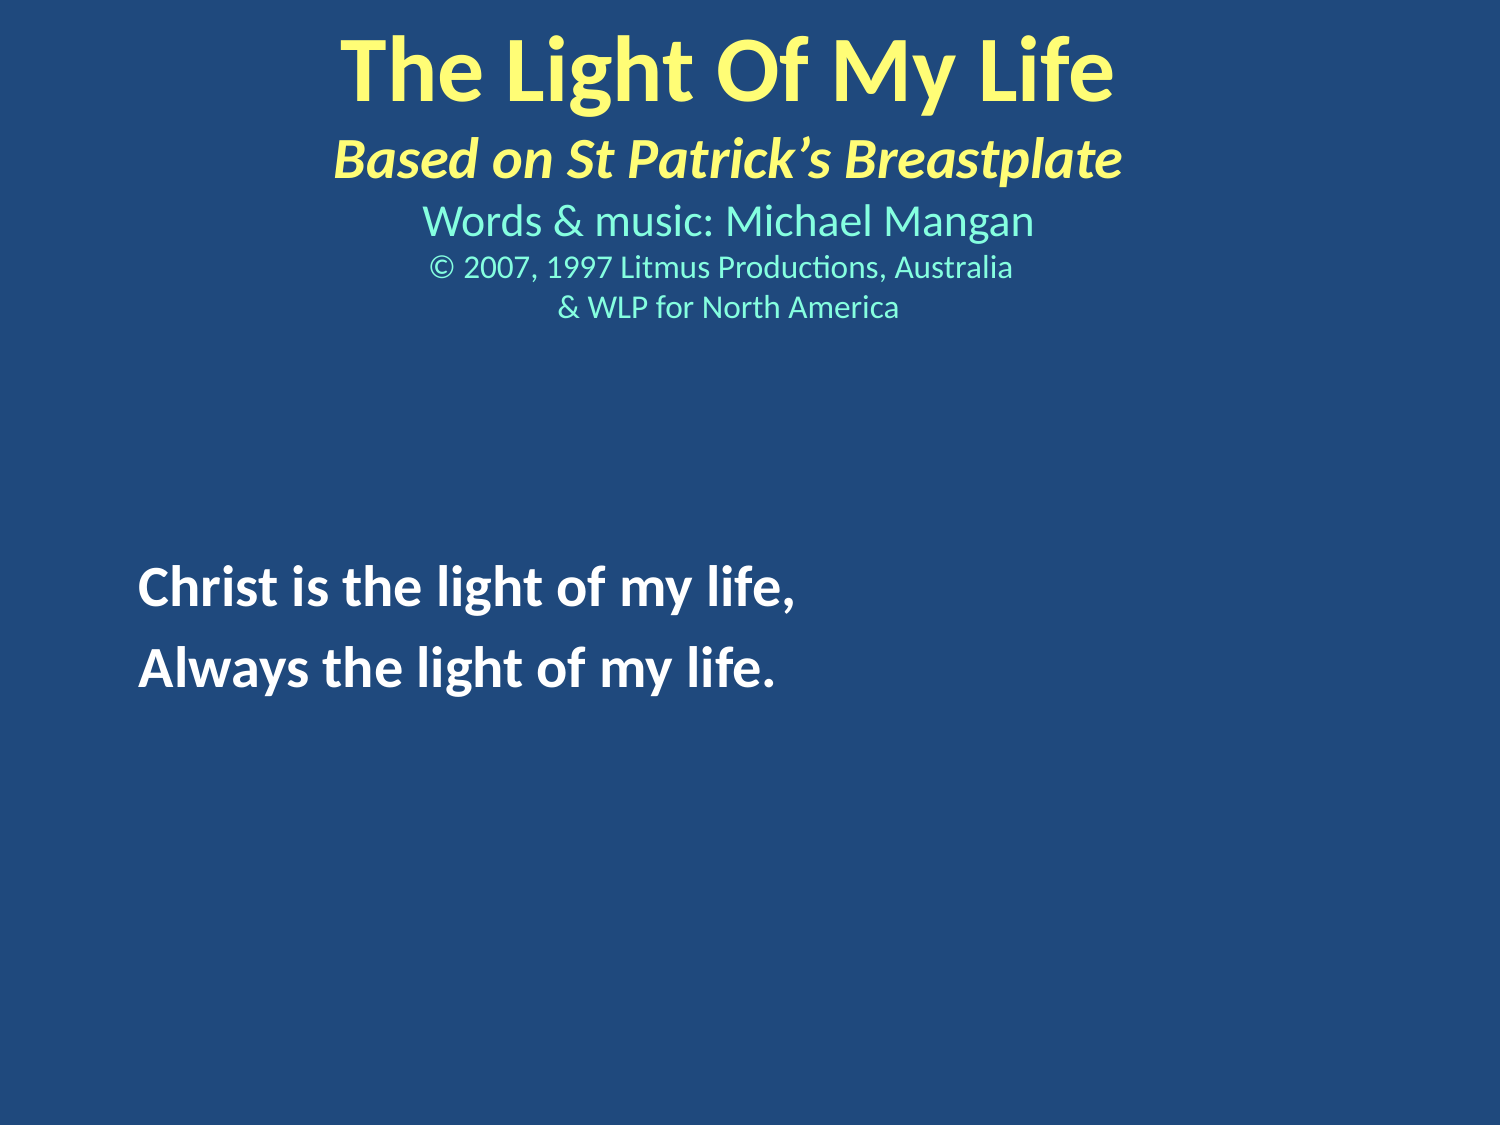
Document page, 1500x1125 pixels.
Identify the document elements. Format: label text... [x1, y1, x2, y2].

text_box The Light Of My Life Based on St Patrick’s Breastplate Words & music: Michael Mangan © 2007, 1997 Litmus Productions, Australia & WLP for North America [41, 7, 1417, 327]
list Christ is the light of my life, Always the light of my life. [123, 540, 1471, 716]
